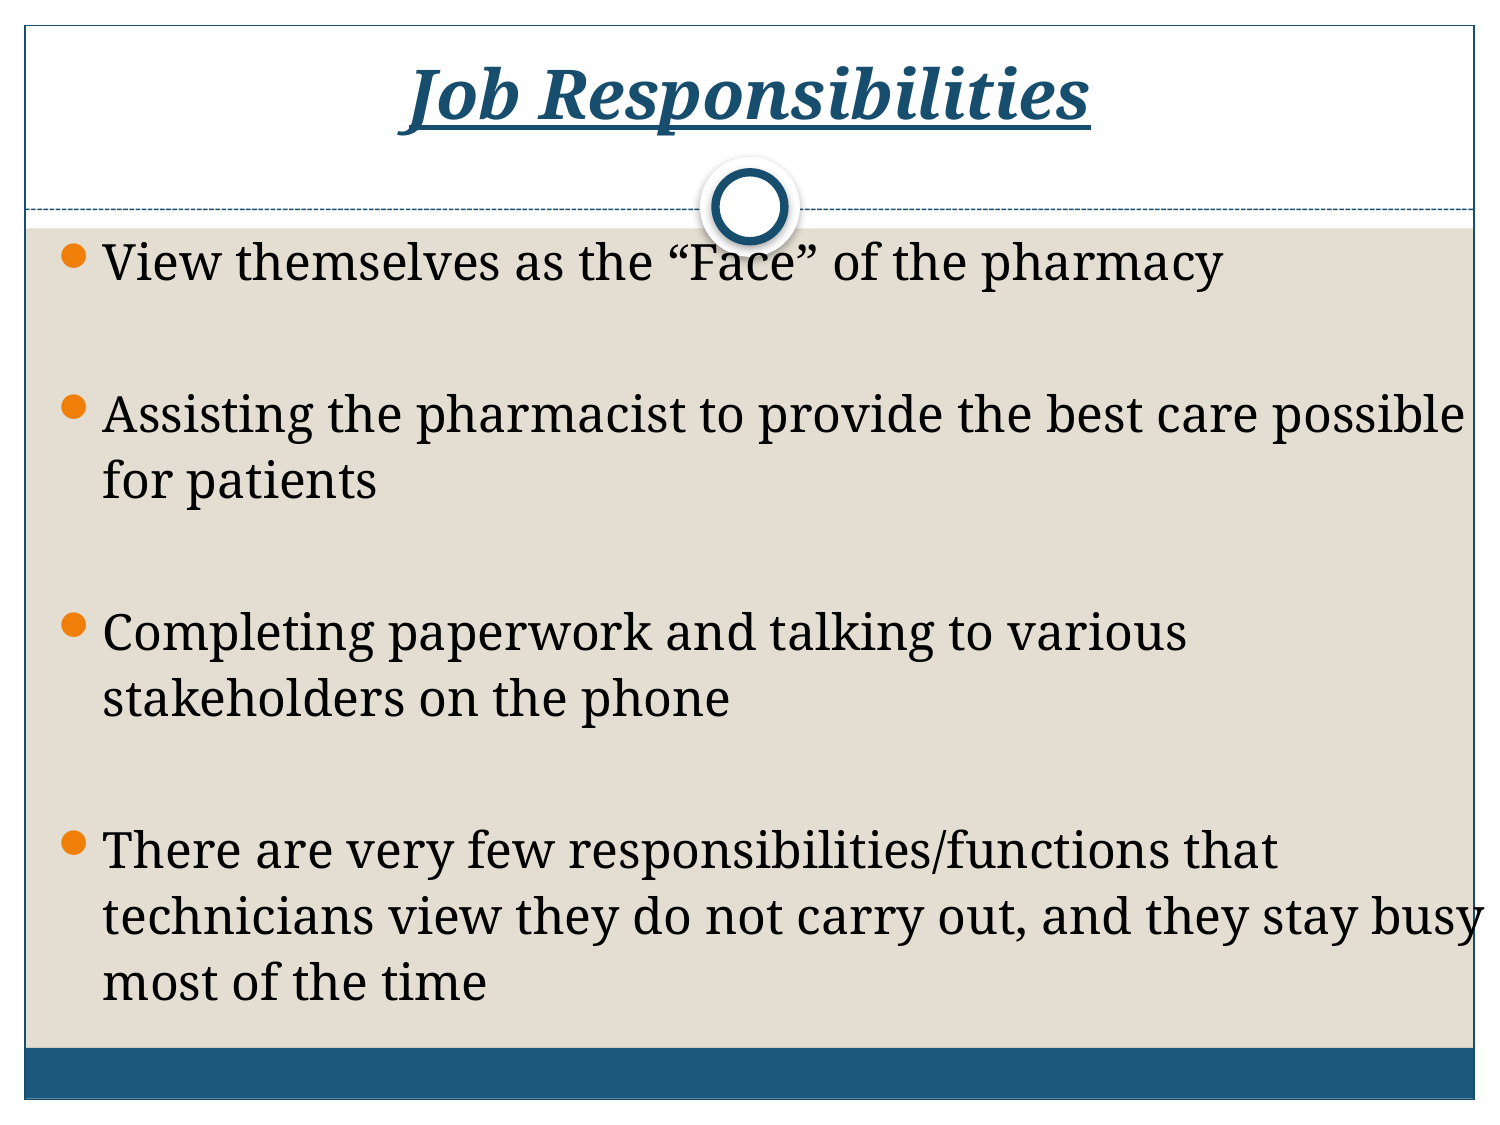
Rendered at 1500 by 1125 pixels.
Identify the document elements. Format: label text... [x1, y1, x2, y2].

list View themselves as the “Face” of the pharmacy Assisting the pharmacist to provide the best care possible for patients Completing paperwork and talking to various stakeholders on the phone There are very few responsibilities/functions that technicians view they do not carry out, and they stay busy most of the time [43, 217, 1500, 1125]
title Job Responsibilities [0, 0, 1500, 141]
